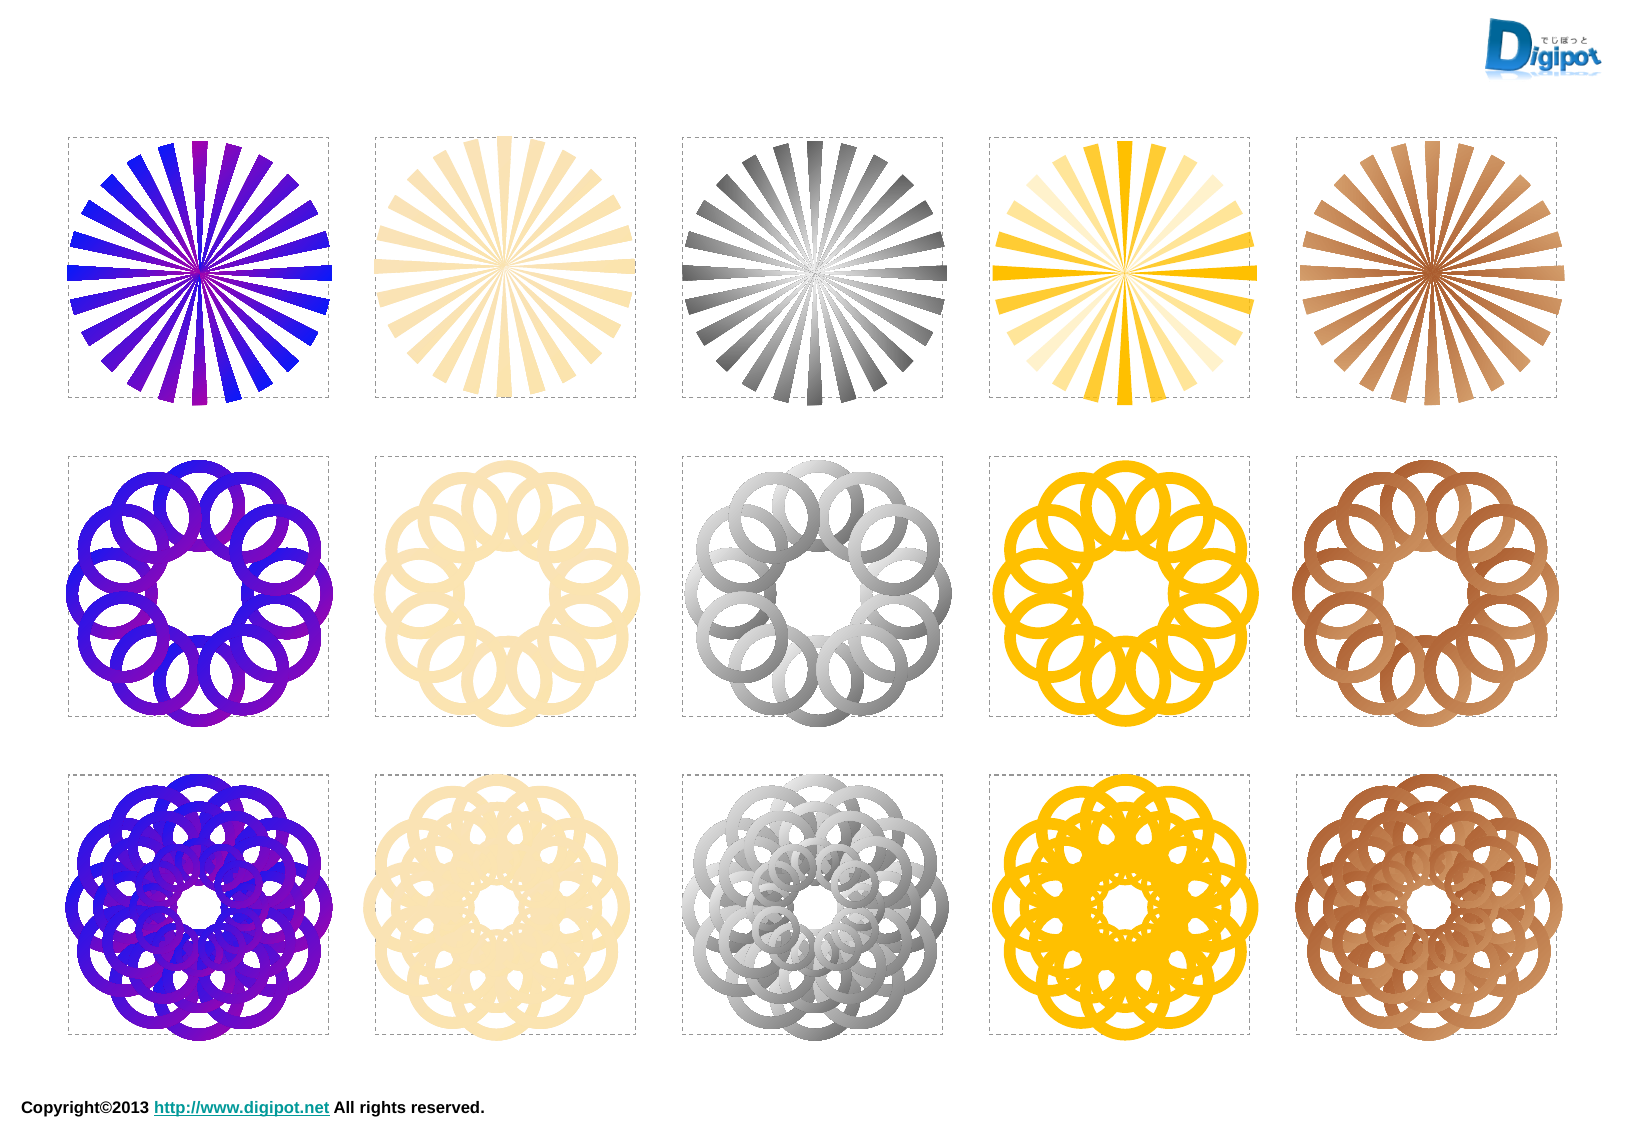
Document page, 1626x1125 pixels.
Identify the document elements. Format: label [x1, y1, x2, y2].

text_box [65, 773, 333, 1041]
text_box [682, 140, 947, 406]
text_box [373, 135, 635, 397]
text_box [991, 773, 1259, 1041]
text_box [65, 460, 333, 727]
text_box [362, 773, 630, 1041]
text_box [1292, 460, 1560, 727]
text_box [992, 460, 1260, 727]
text_box [992, 140, 1257, 406]
text_box [684, 460, 952, 727]
text_box [681, 773, 949, 1041]
picture [1485, 18, 1602, 82]
text_box [1295, 773, 1563, 1041]
text_box [373, 460, 641, 727]
text_box [67, 140, 332, 406]
text_box [1299, 140, 1565, 406]
